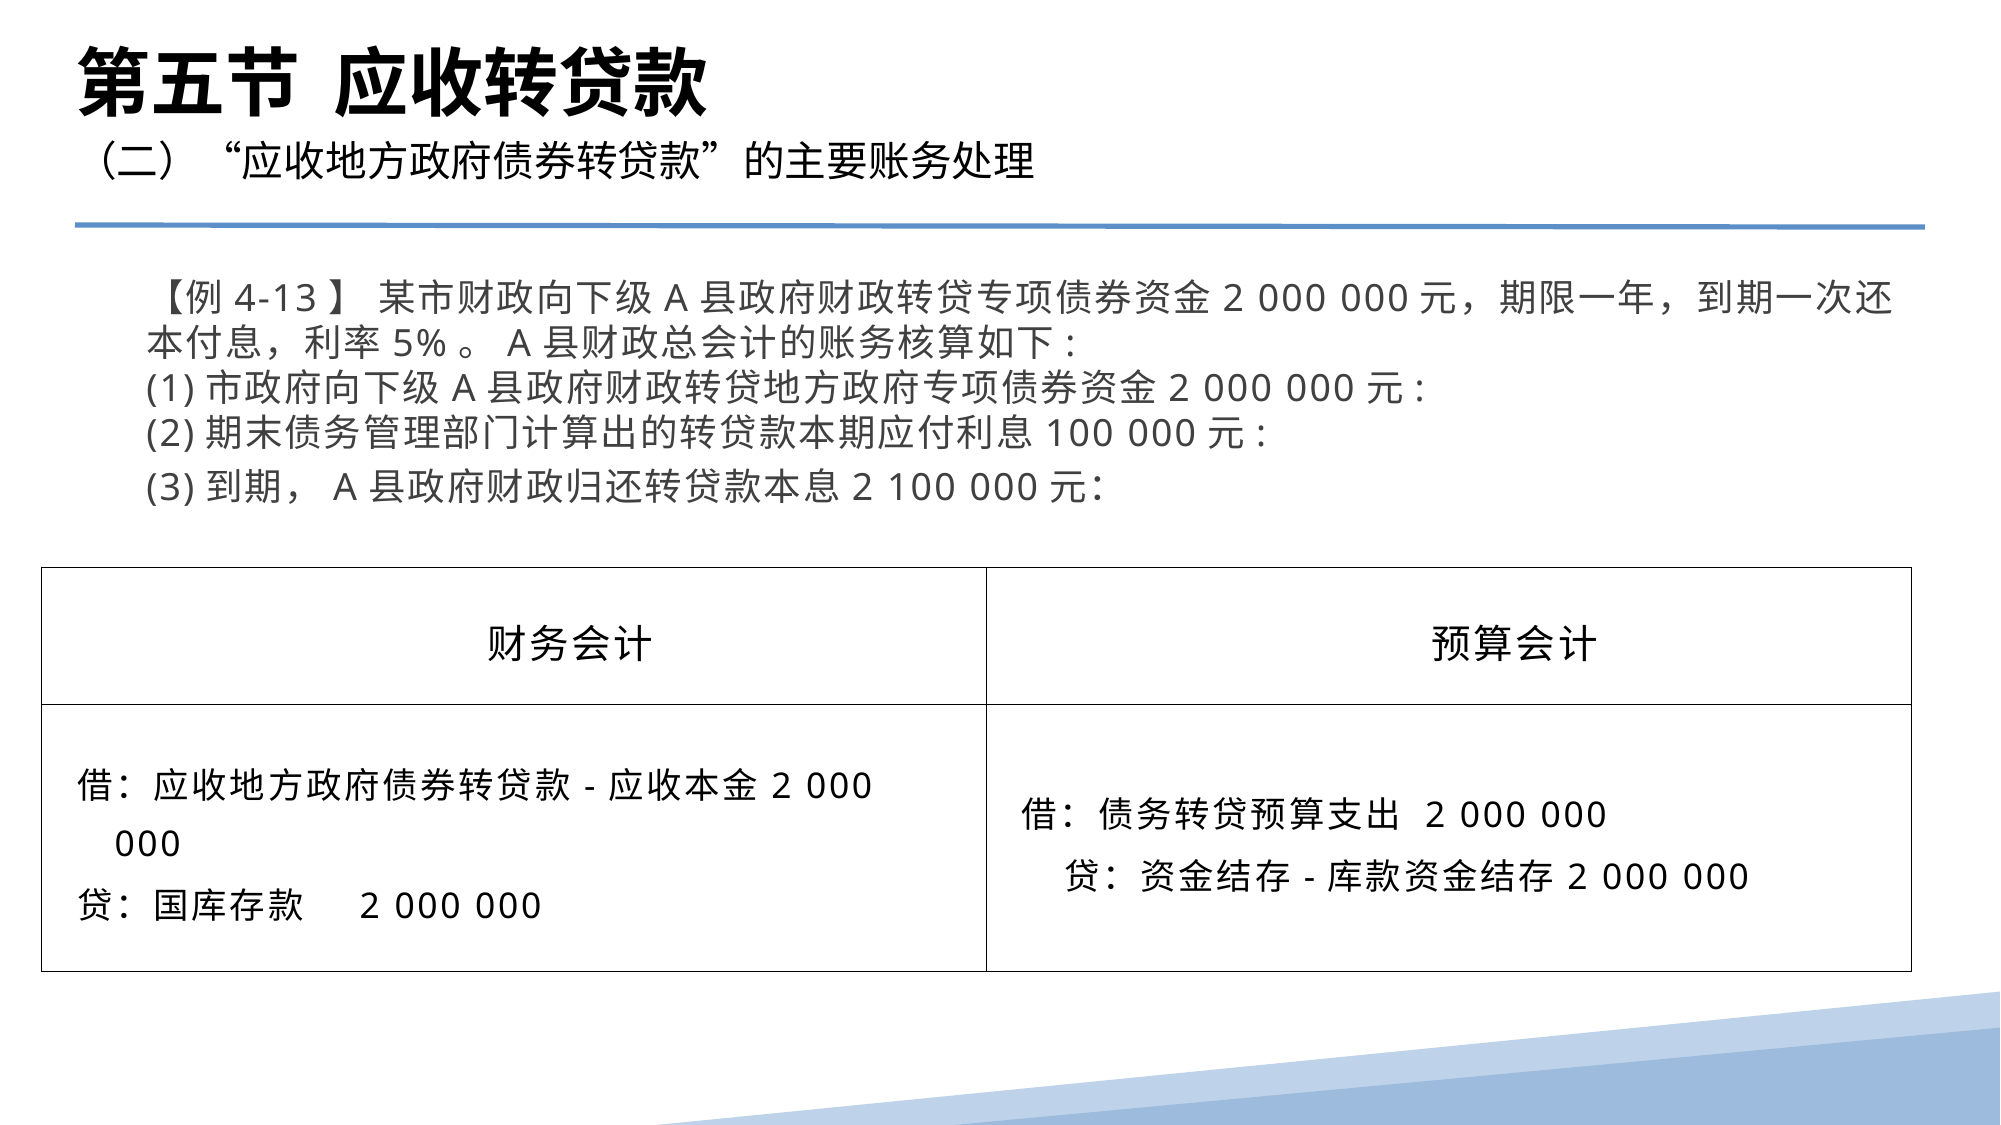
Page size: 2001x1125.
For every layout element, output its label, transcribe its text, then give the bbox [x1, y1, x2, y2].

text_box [656, 991, 2000, 1125]
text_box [74, 224, 1925, 228]
table_header 财务会计 [42, 568, 986, 704]
text_box 第五节 应收转贷款 [75, 24, 1925, 124]
text_box 【例4-13】 某市财政向下级A县政府财政转贷专项债券资金2 000 000元，期限一年，到期一次还本付息，利率5%。A县财政总会计的账务核算如下: (1)市政府向下级A县政府财政转贷地方政府专项债券资金2 000 000元: (2)期末债务管理部门计算出的转贷款本期应付利息100 000元: (3)到期，A县政府财政归还转贷款本息2 100 000元： [135, 240, 1925, 542]
text_box （二）“应收地方政府债券转贷款”的主要账务处理 [75, 124, 1925, 200]
table_cell 借：债务转贷预算支出 2 000 000 贷：资金结存-库款资金结存2 000 000 [987, 705, 1911, 971]
table_cell 借：应收地方政府债券转贷款-应收本金2 000 000 贷：国库存款 2 000 000 [42, 705, 986, 971]
table_header 预算会计 [987, 568, 1911, 704]
